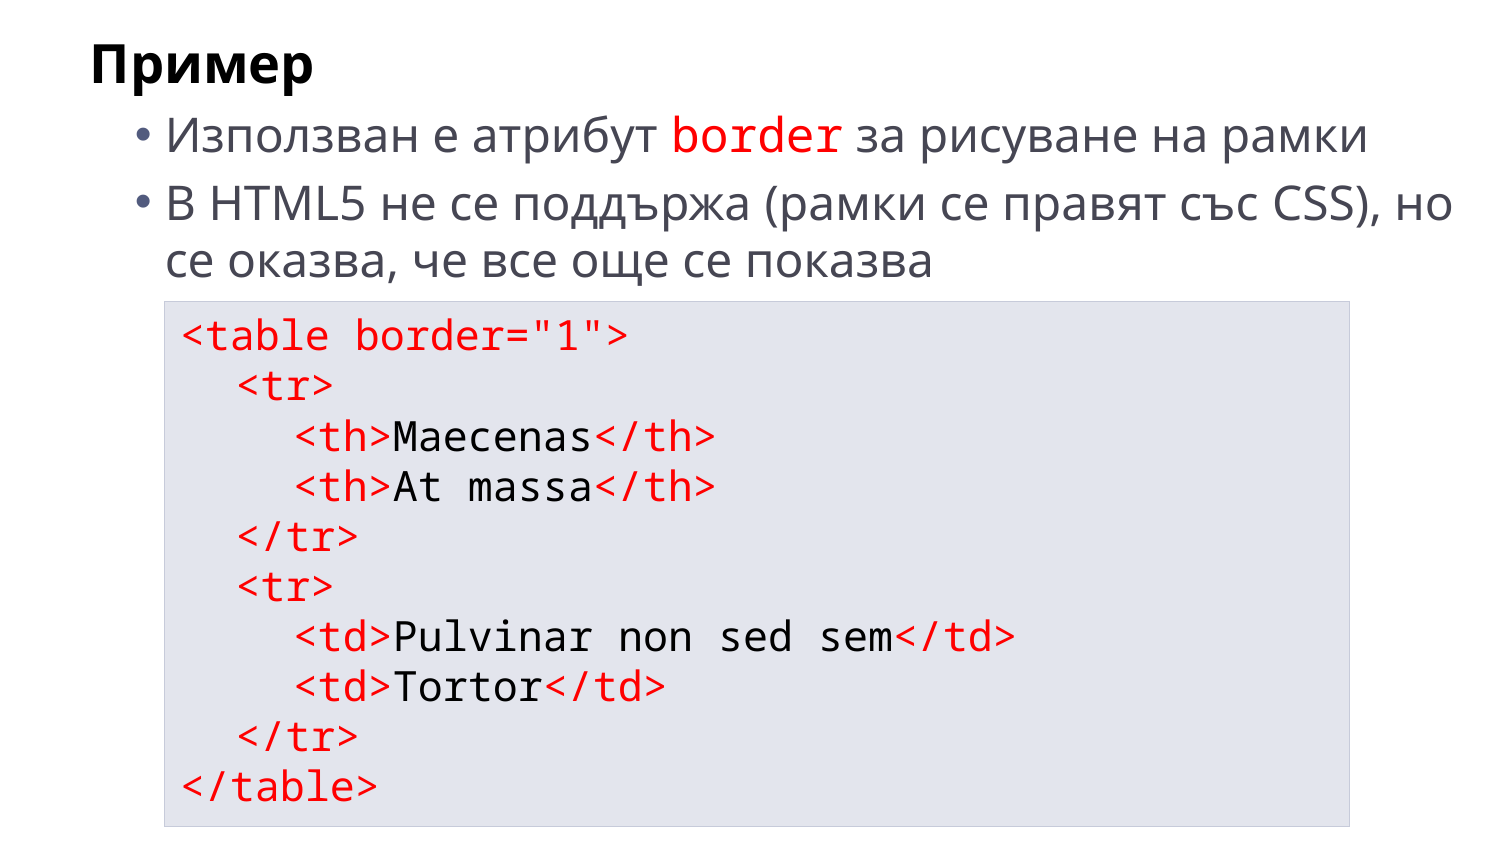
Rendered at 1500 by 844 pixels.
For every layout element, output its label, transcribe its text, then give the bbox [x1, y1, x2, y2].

list Пример Използван е атрибут border за рисуване на рамки В HTML5 не се поддържа (рамки се правят със CSS), но се оказва, че все още се показва [75, 21, 1475, 835]
text_box <table border="1"> <tr> <th>Maecenas</th> <th>At massa</th> </tr> <tr> <td>Pulvinar non sed sem</td> <td>Tortor</td> </tr> </table> [164, 301, 1350, 827]
